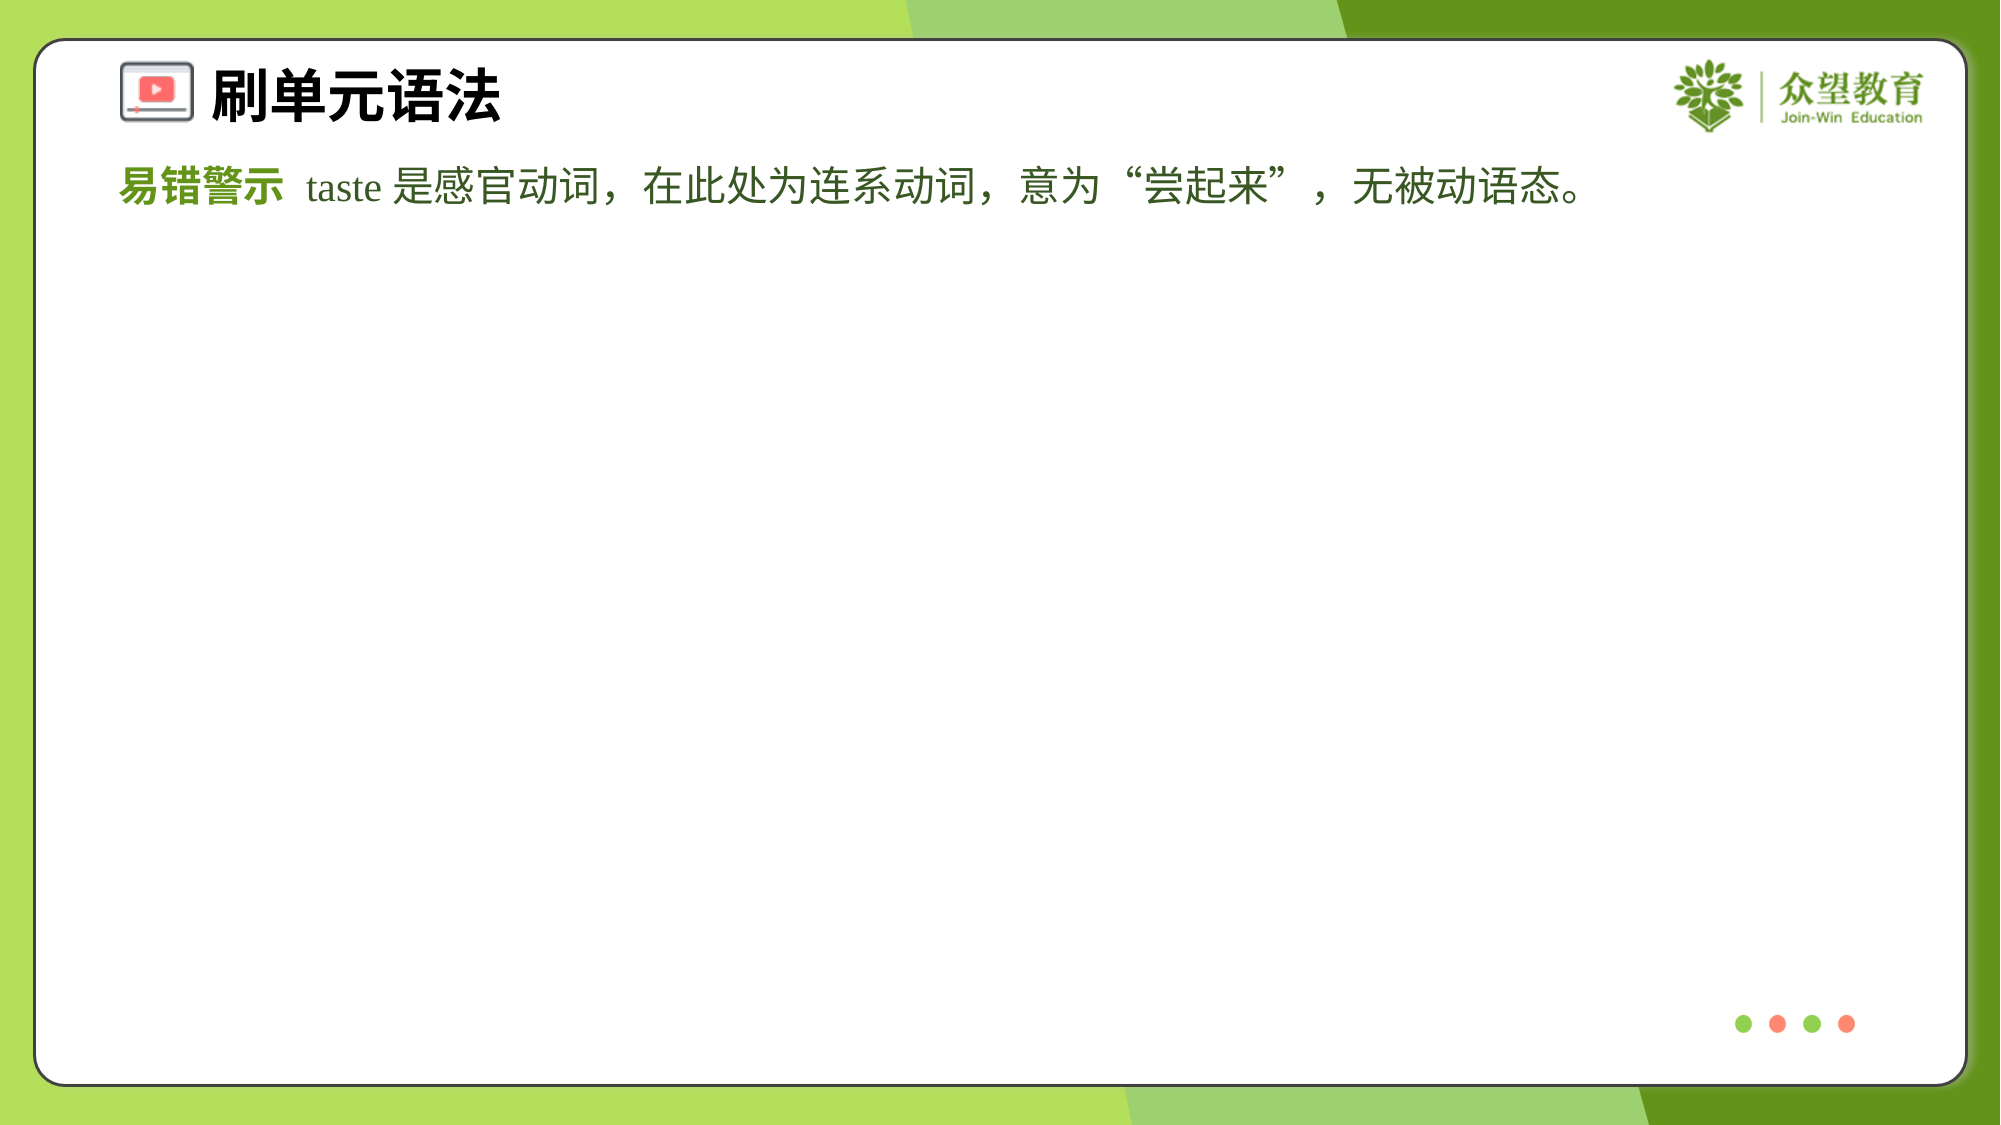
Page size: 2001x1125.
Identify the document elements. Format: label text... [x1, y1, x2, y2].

text_box 易错警示 taste是感官动词，在此处为连系动词，意为“尝起来”，无被动语态。 [118, 147, 1883, 205]
picture [0, 0, 2000, 1125]
